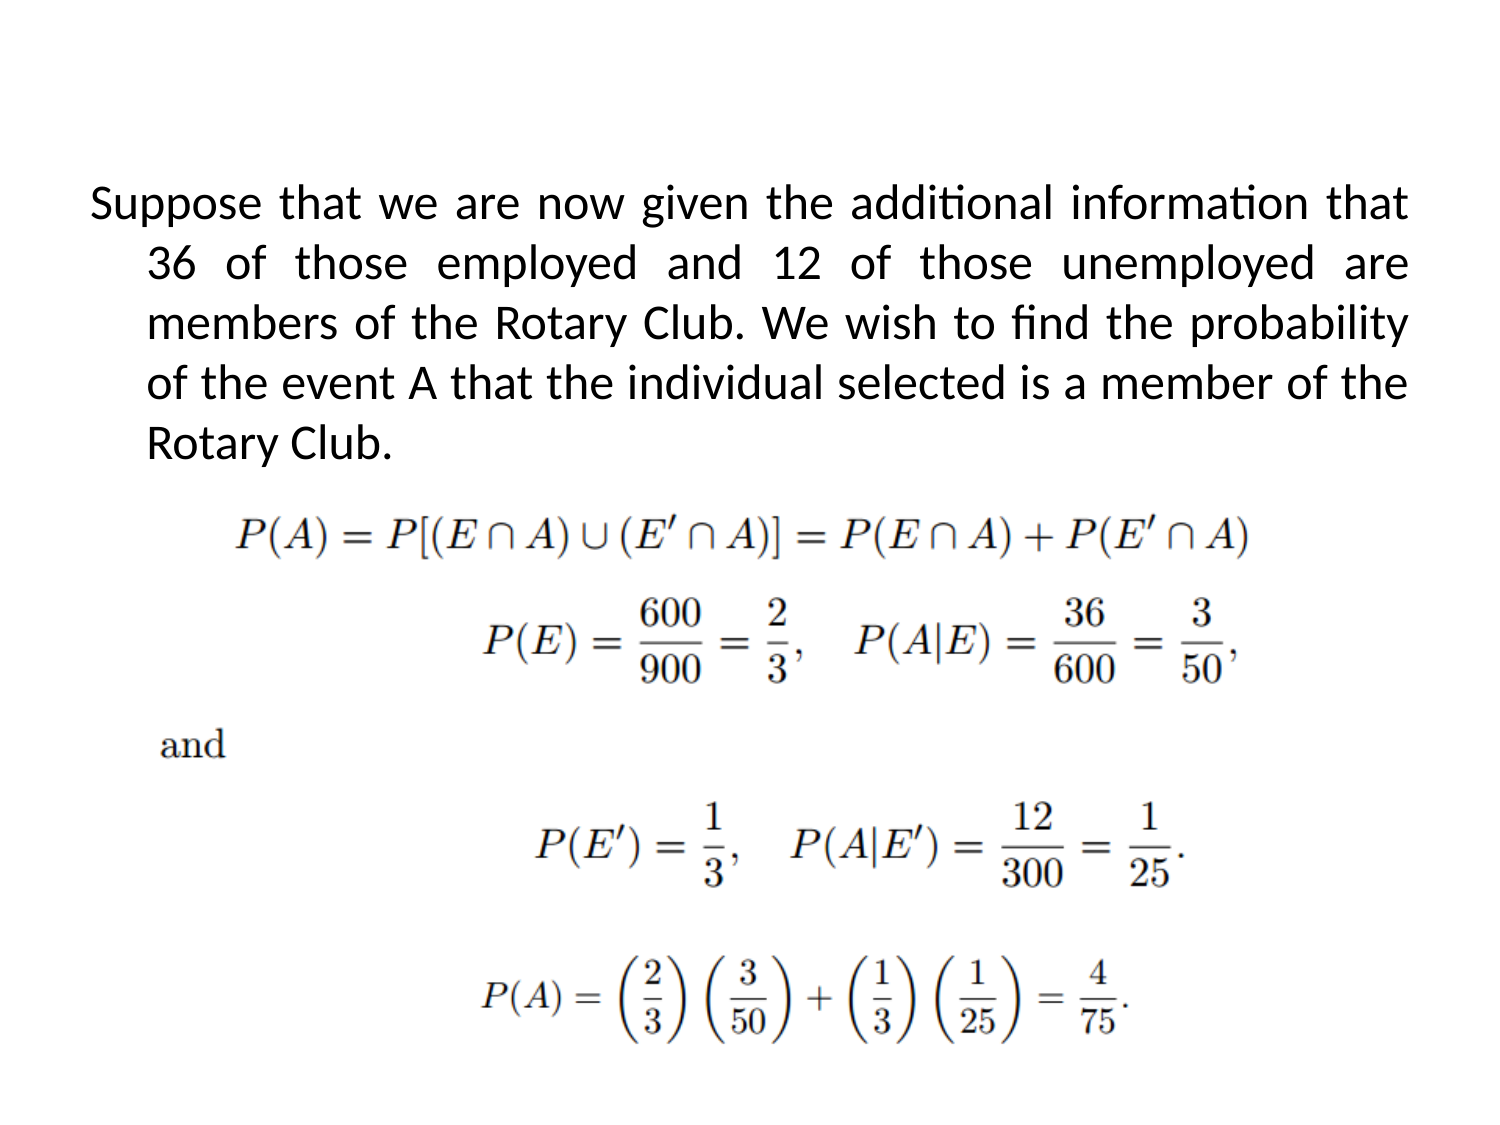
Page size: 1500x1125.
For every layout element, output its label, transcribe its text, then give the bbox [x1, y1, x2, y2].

picture [124, 499, 1276, 913]
picture [462, 937, 1144, 1074]
list Suppose that we are now given the additional information that 36 of those employed and 12 of those unemployed are members of the Rotary Club. We wish to find the probability of the event A that the individual selected is a member of the Rotary Club. [75, 162, 1425, 550]
